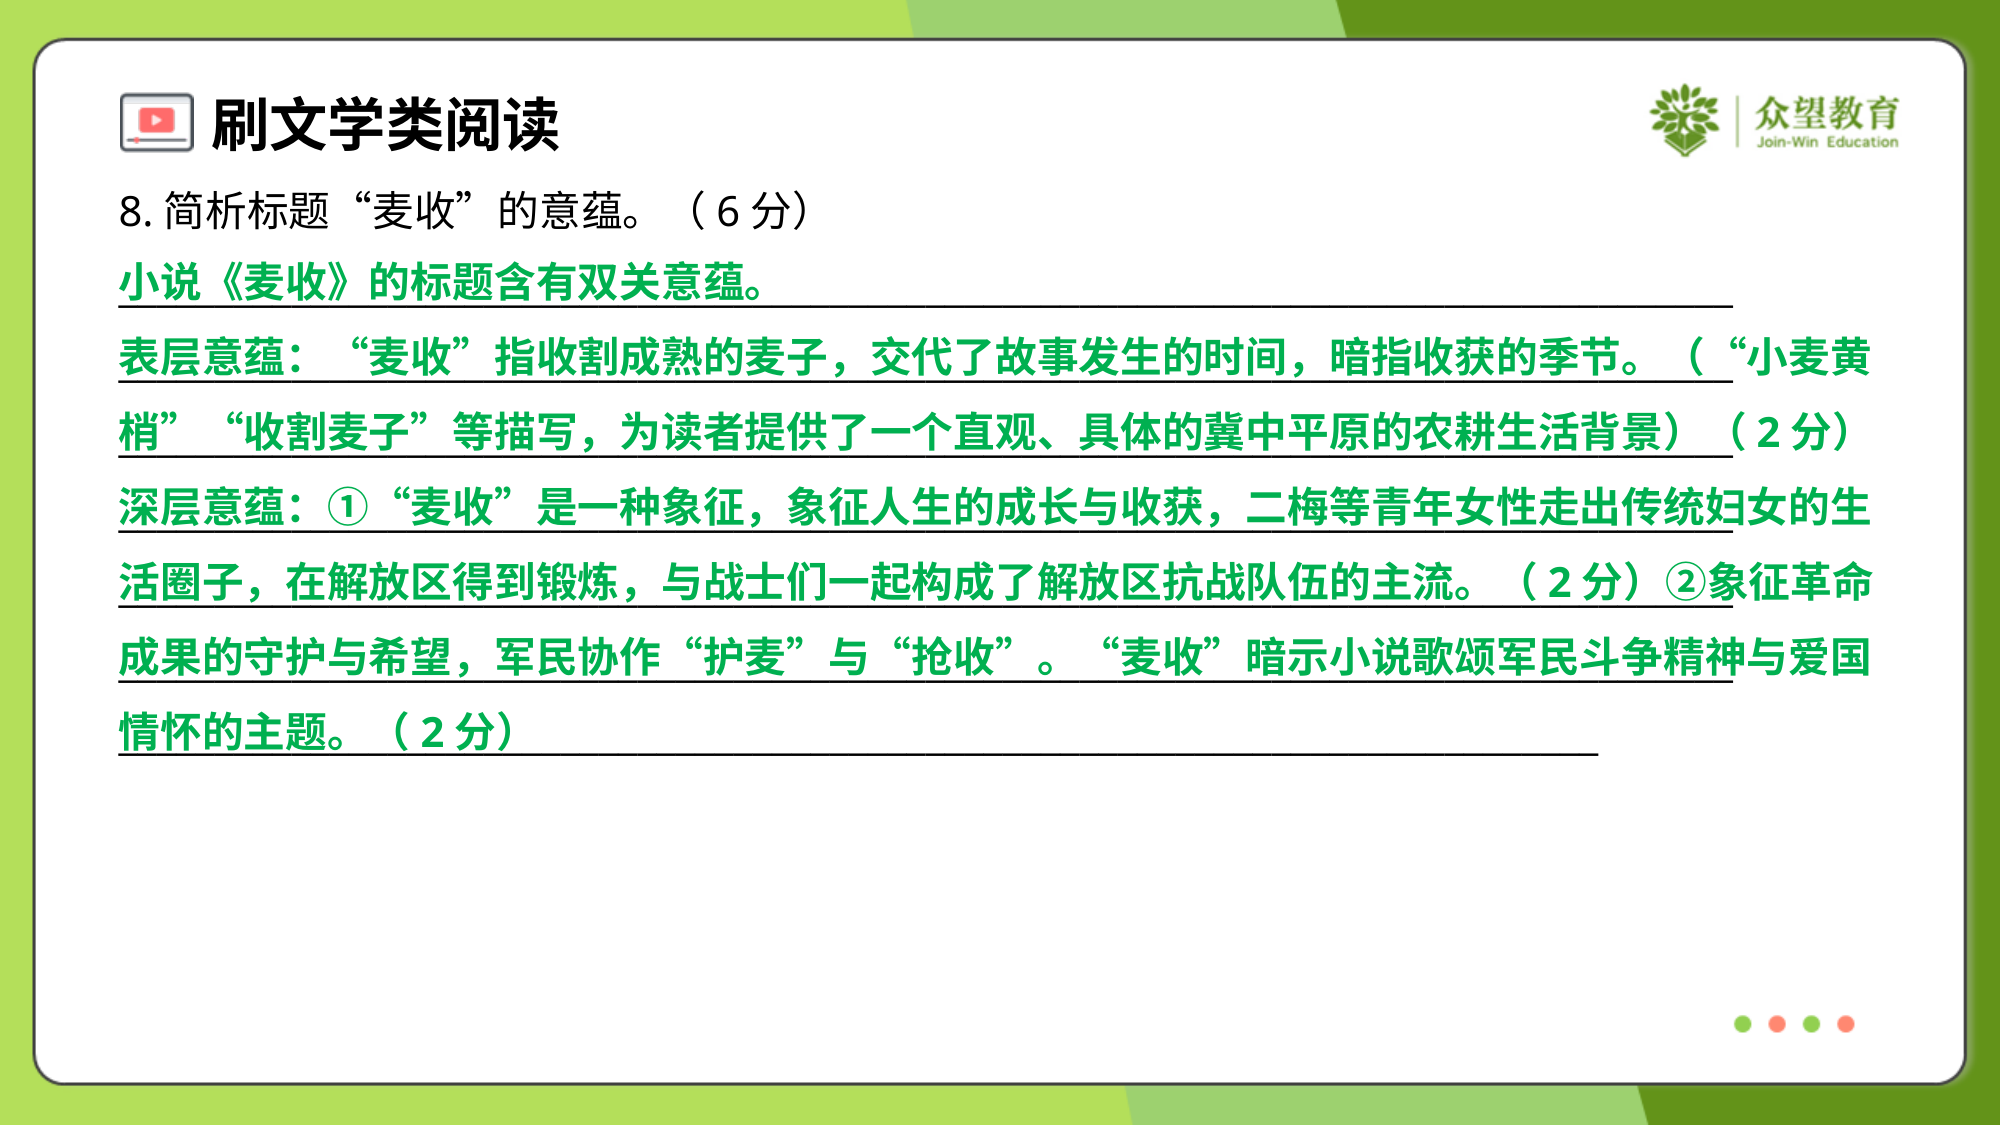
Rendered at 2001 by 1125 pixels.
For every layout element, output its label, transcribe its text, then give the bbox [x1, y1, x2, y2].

text_box 小说《麦收》的标题含有双关意蕴。 表层意蕴：“麦收”指收割成熟的麦子，交代了故事发生的时间，暗指收获的季节。（“小麦黄 梢”“收割麦子”等描写，为读者提供了一个直观、具体的冀中平原的农耕生活背景）（2分） 深层意蕴：①“麦收”是一种象征，象征人生的成长与收获，二梅等青年女性走出传统妇女的生 活圈子，在解放区得到锻炼，与战士们一起构成了解放区抗战队伍的主流。（2分）②象征革命 成果的守护与希望，军民协作“护麦”与“抢收”。“麦收”暗示小说歌颂军民斗争精神与爱国 情怀的主题。（2分） [118, 231, 1883, 749]
picture [0, 0, 2000, 1125]
text_box 8.简析标题“麦收”的意蕴。（6分） [118, 159, 1883, 227]
